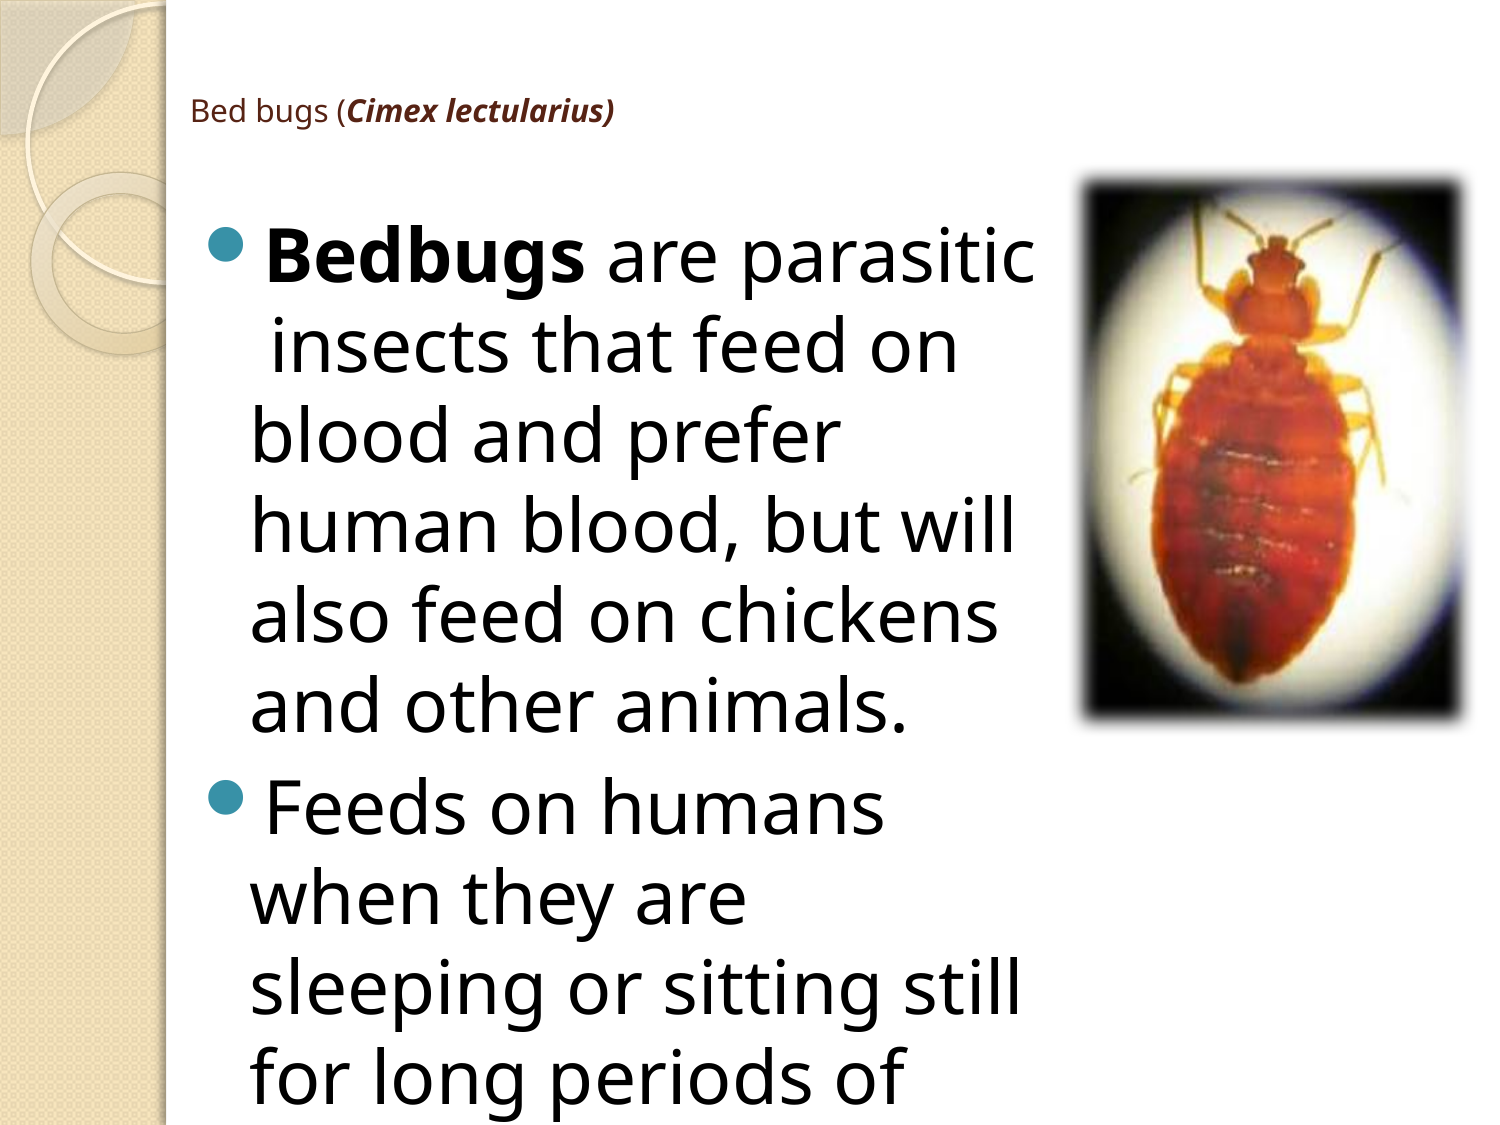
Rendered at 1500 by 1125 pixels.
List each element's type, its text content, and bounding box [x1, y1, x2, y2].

title Bed bugs (Cimex lectularius) [174, 45, 1275, 175]
picture [1064, 162, 1478, 738]
list Bedbugs are parasitic insects that feed on blood and prefer human blood, but will also feed on chickens and other animals. Feeds on humans when they are sleeping or sitting still for long periods of time. Their bite is painless. [174, 200, 1063, 1100]
